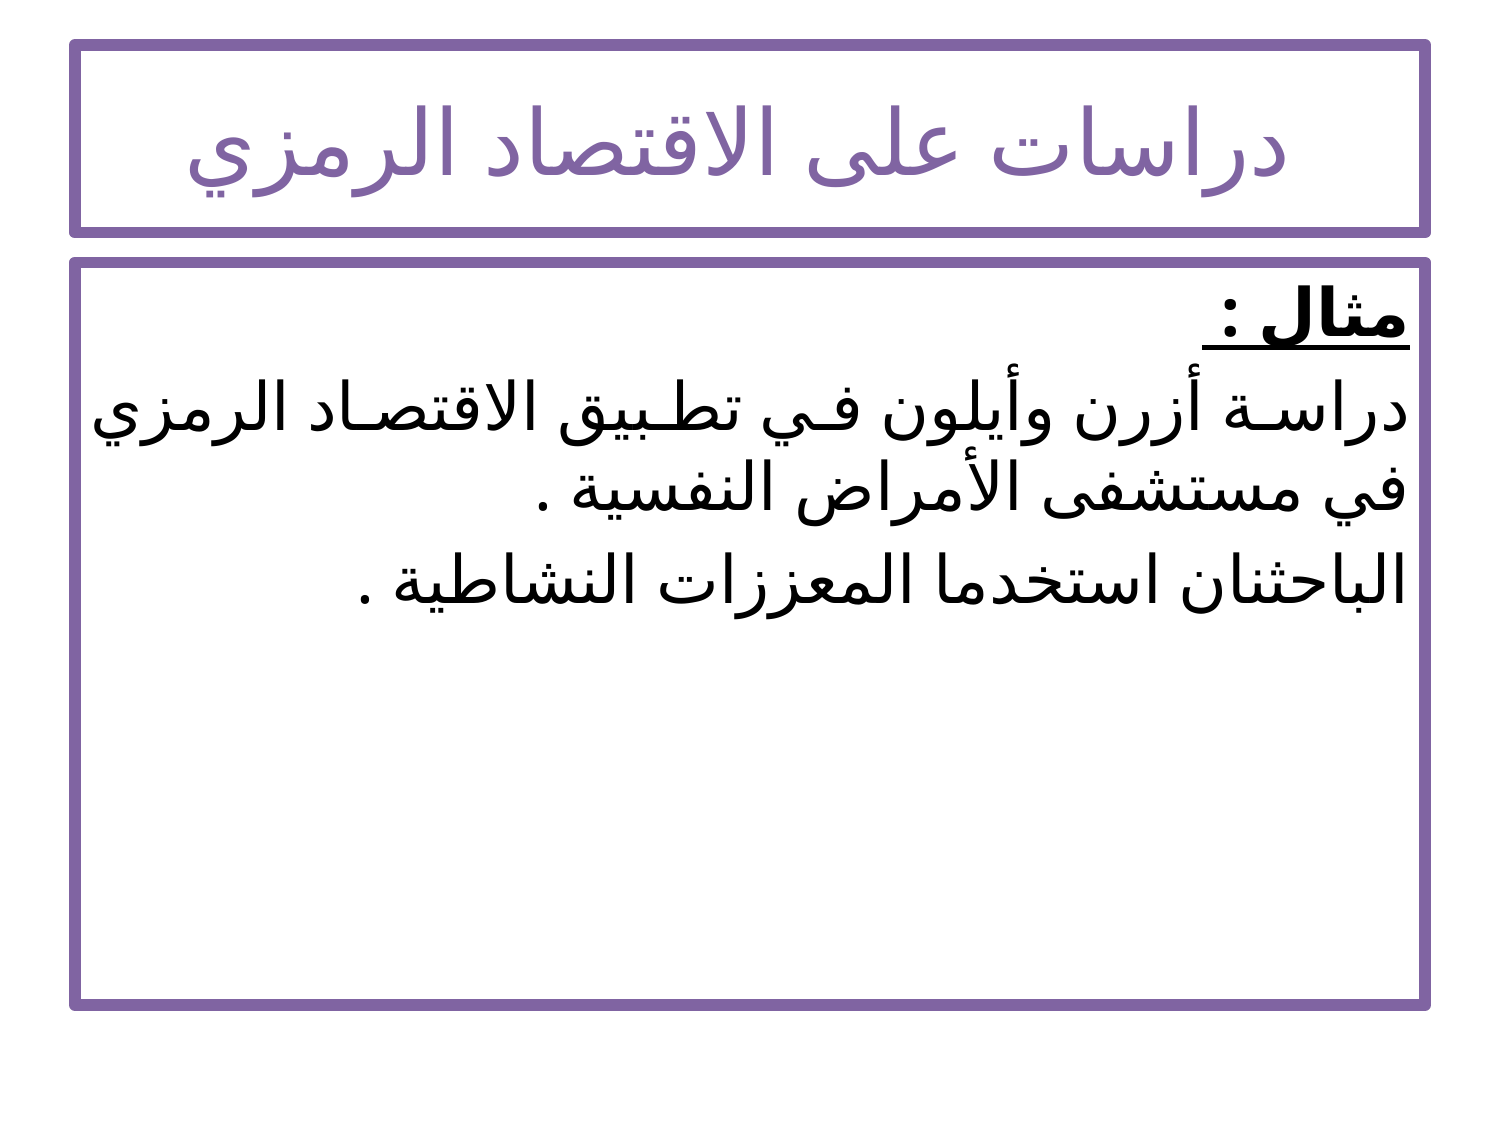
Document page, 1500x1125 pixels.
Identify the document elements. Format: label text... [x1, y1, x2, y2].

title دراسات على الاقتصاد الرمزي [75, 45, 1425, 233]
list مثال : دراسة أزرن وأيلون في تطبيق الاقتصاد الرمزي في مستشفى الأمراض النفسية . الباحثنان استخدما المعززات النشاطية . [75, 262, 1425, 1005]
